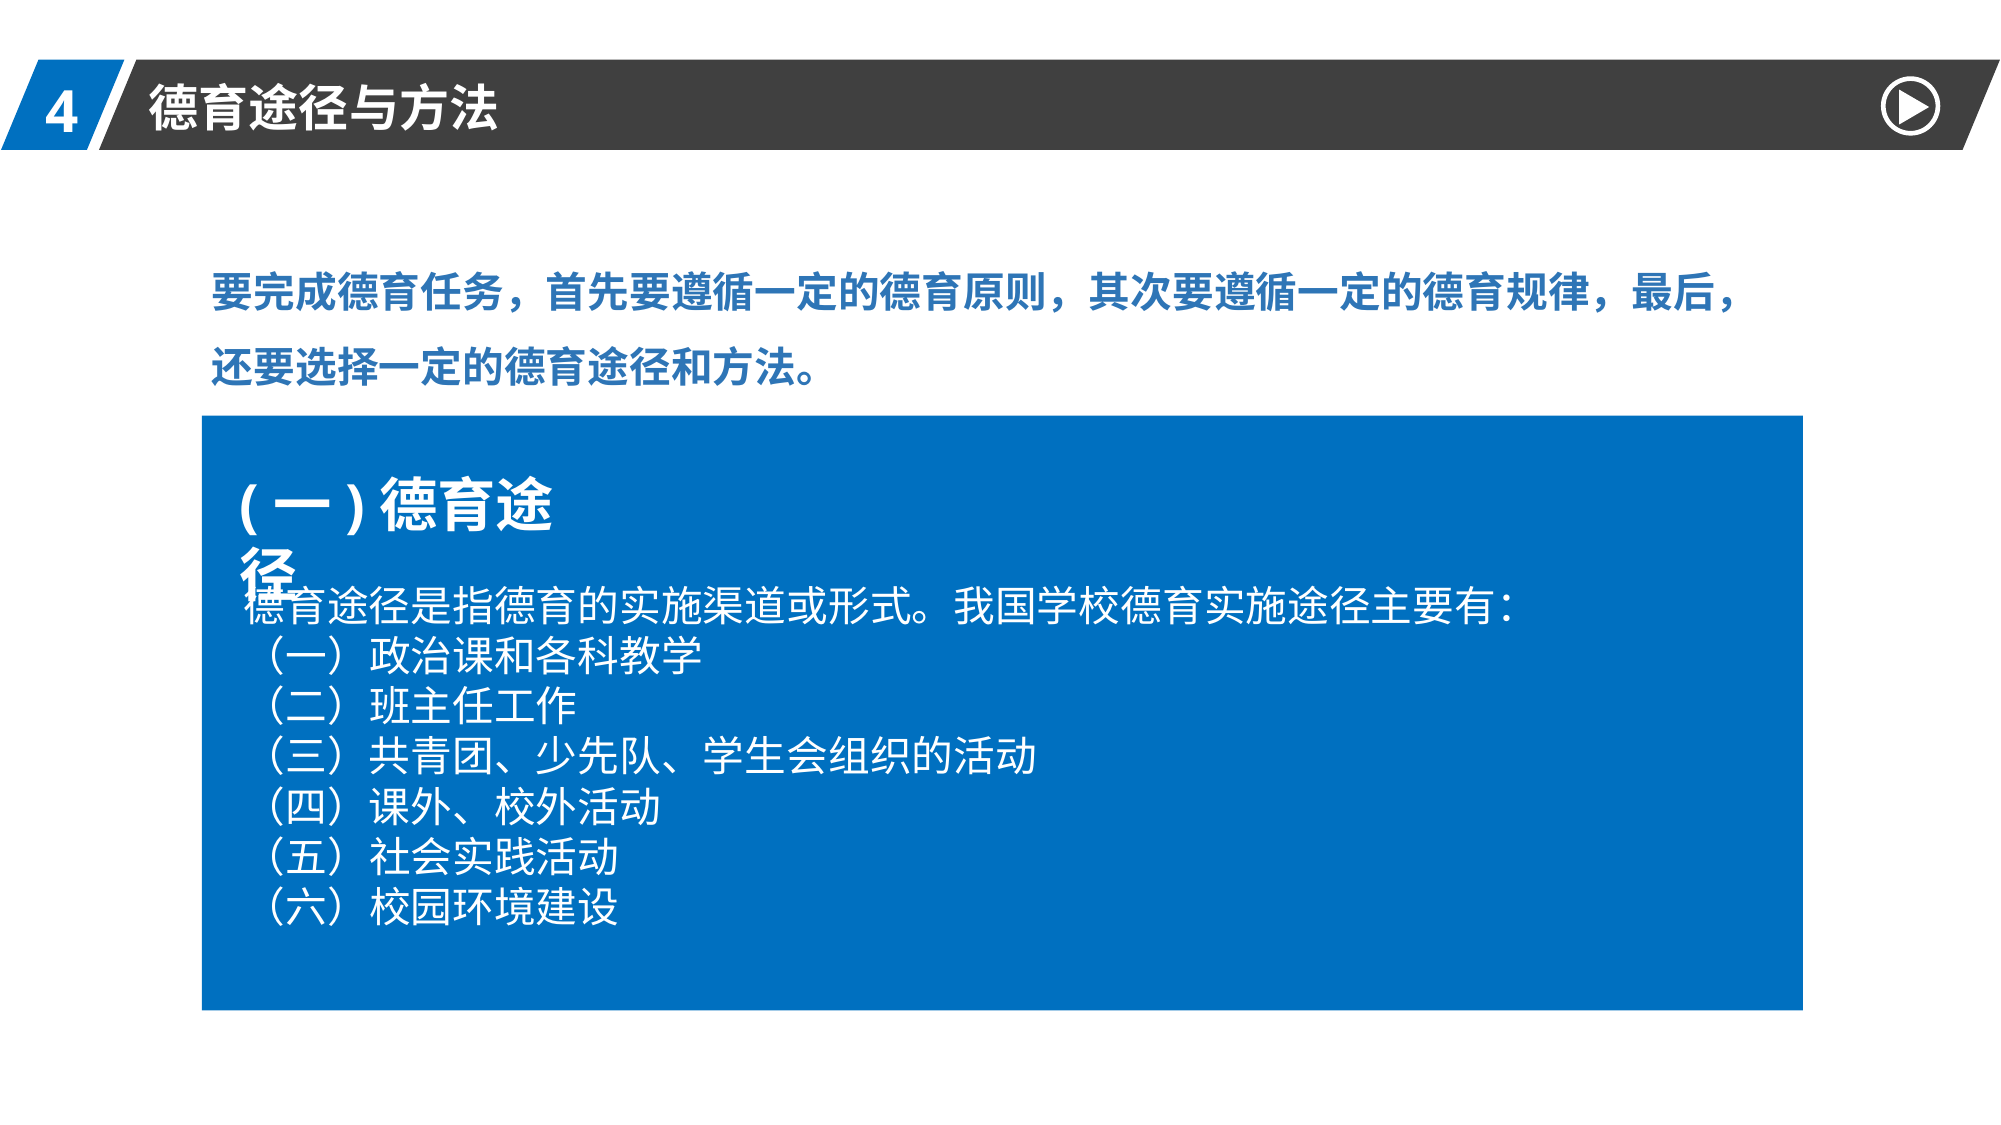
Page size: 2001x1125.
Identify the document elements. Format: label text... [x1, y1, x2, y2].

text_box [35, 59, 125, 66]
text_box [239, 467, 1746, 934]
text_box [1883, 78, 1939, 134]
text_box [201, 415, 1803, 1011]
text_box 4 [30, 66, 135, 152]
text_box [133, 59, 2000, 150]
text_box [1, 80, 30, 150]
text_box 德育途径与方法 [134, 69, 686, 145]
text_box 要完成德育任务，首先要遵循一定的德育原则，其次要遵循一定的德育规律，最后，还要选择一定的德育途径和方法。 [197, 233, 1803, 398]
